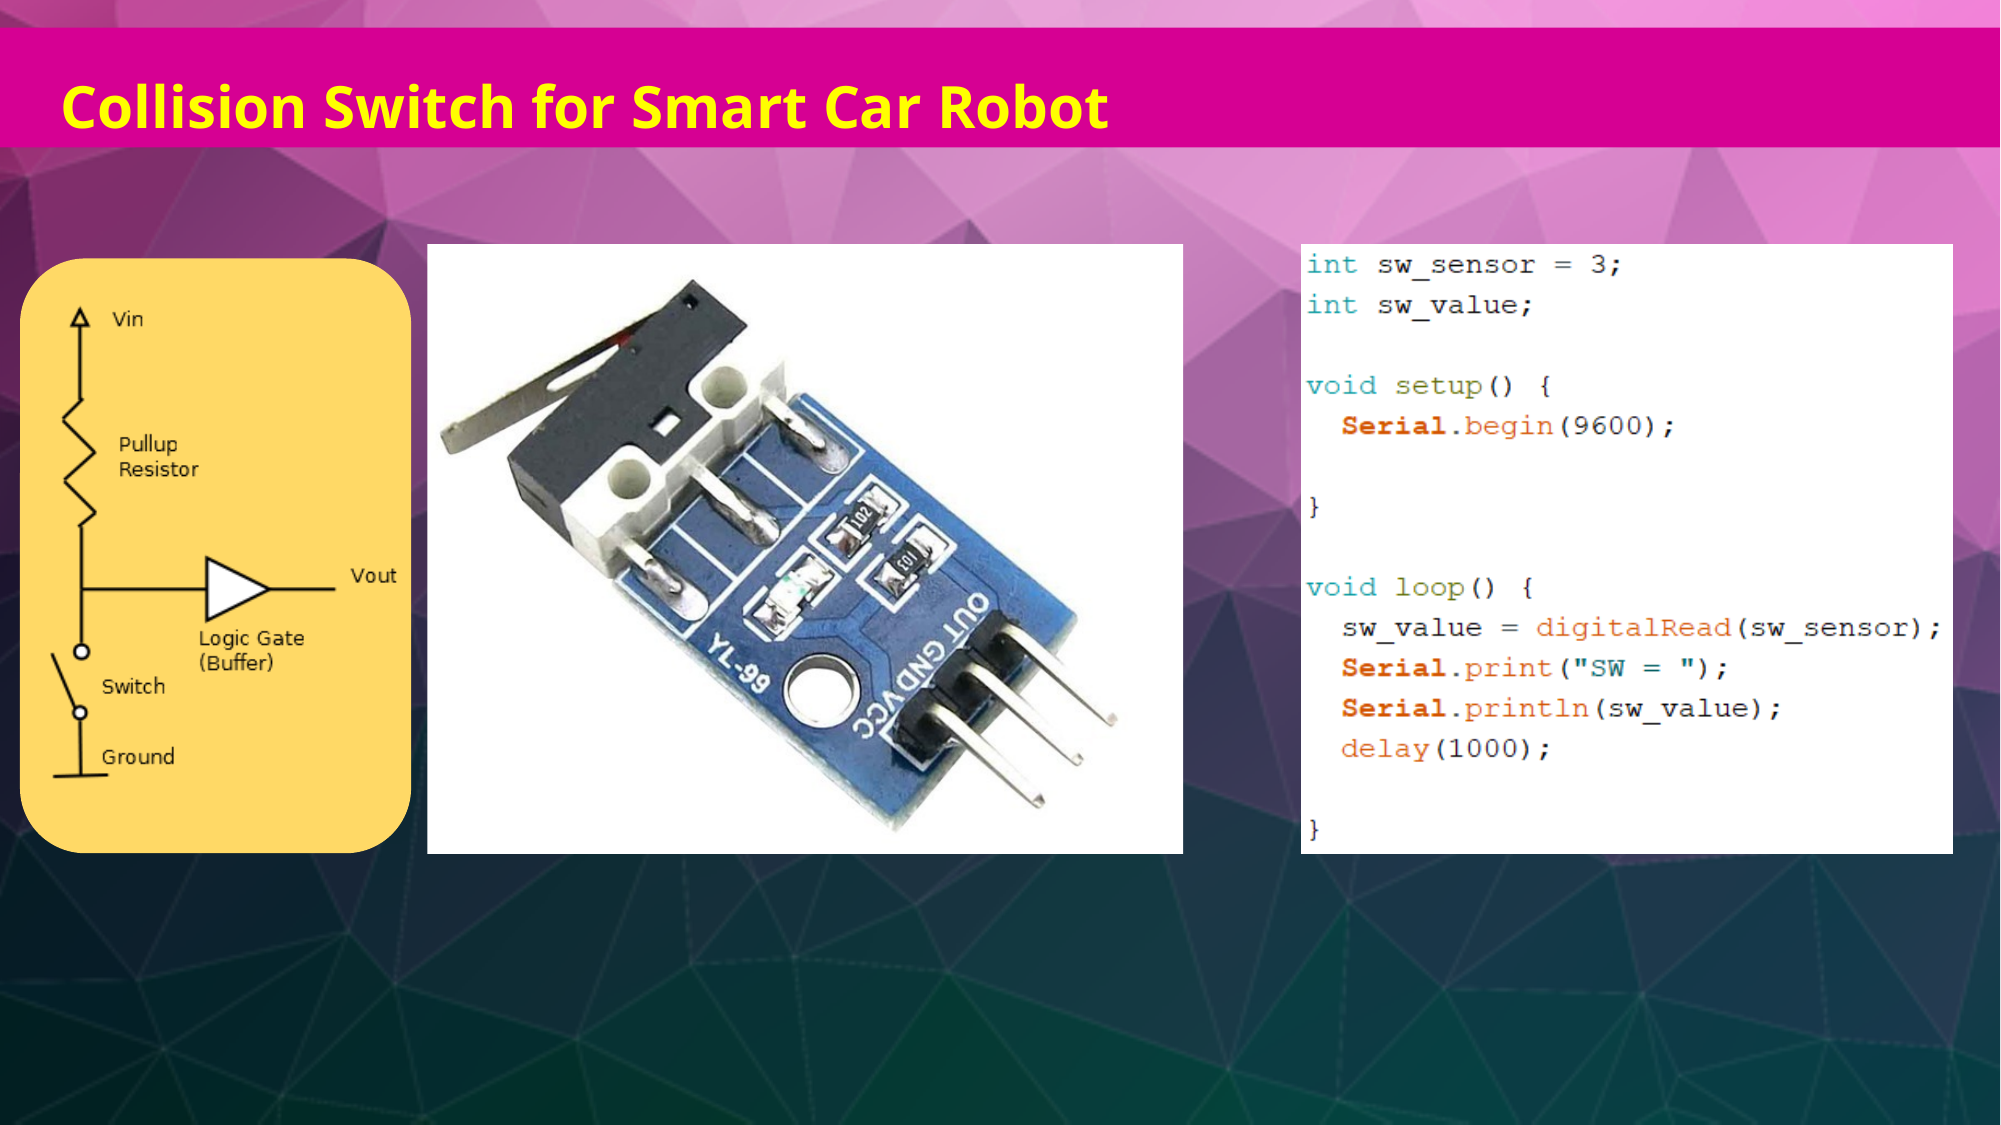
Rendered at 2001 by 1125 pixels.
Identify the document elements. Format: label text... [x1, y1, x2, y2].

text_box [19, 258, 412, 854]
text_box Collision Switch for Smart Car Robot [0, 27, 2000, 148]
picture [0, 0, 2001, 1125]
